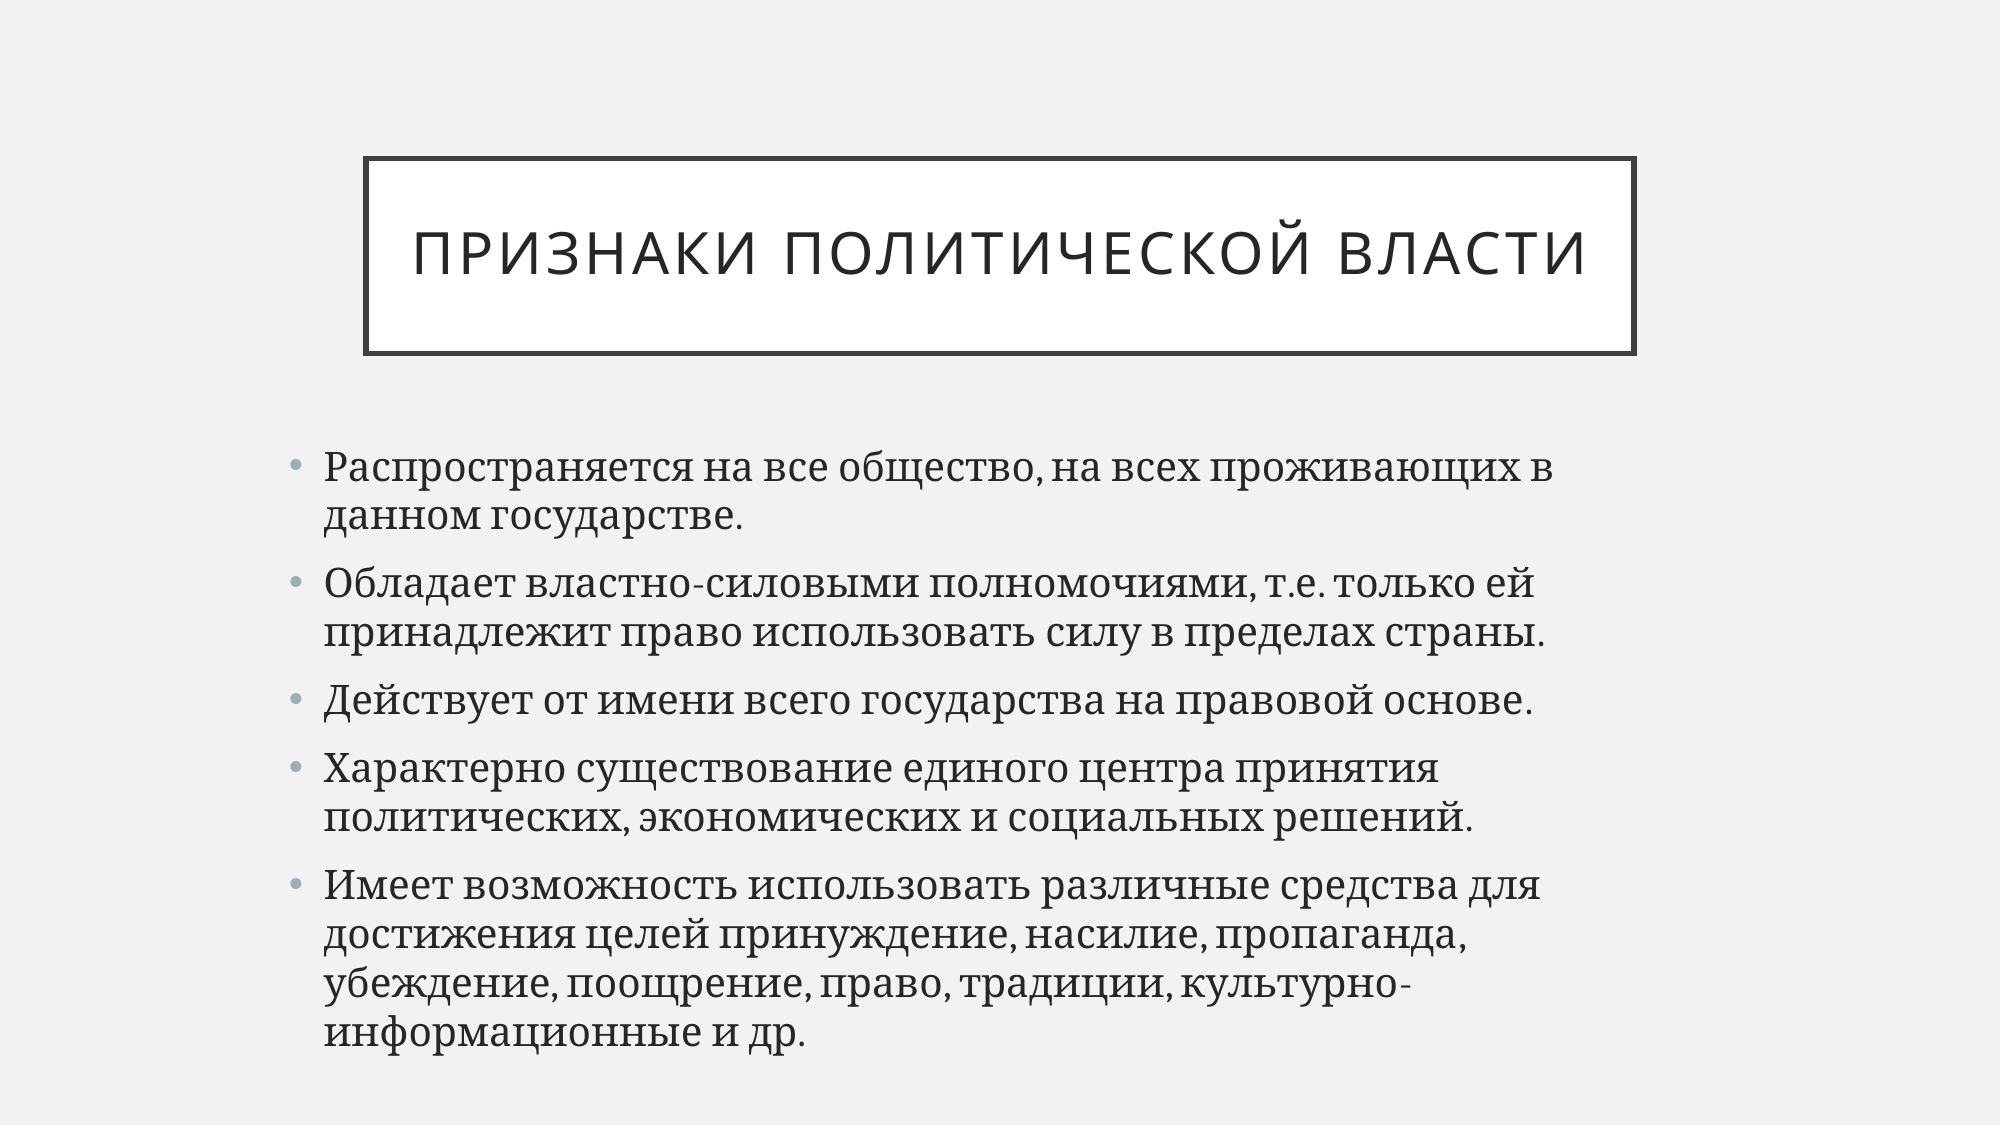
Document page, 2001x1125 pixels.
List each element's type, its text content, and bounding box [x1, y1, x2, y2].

list Распространяется на все общество, на всех проживающих в данном государстве. Обладает властно-силовыми полномочиями, т.е. только ей принадлежит право использовать силу в пределах страны. Действует от имени всего государства на правовой основе. Характерно существование единого центра принятия политических, экономических и социальных решений. Имеет возможность использовать различные средства для достижения целей принуждение, насилие, пропаганда, убеждение, поощрение, право, традиции, культурно-информационные и др. [273, 432, 1634, 1073]
title Признаки политической власти [363, 156, 1637, 356]
